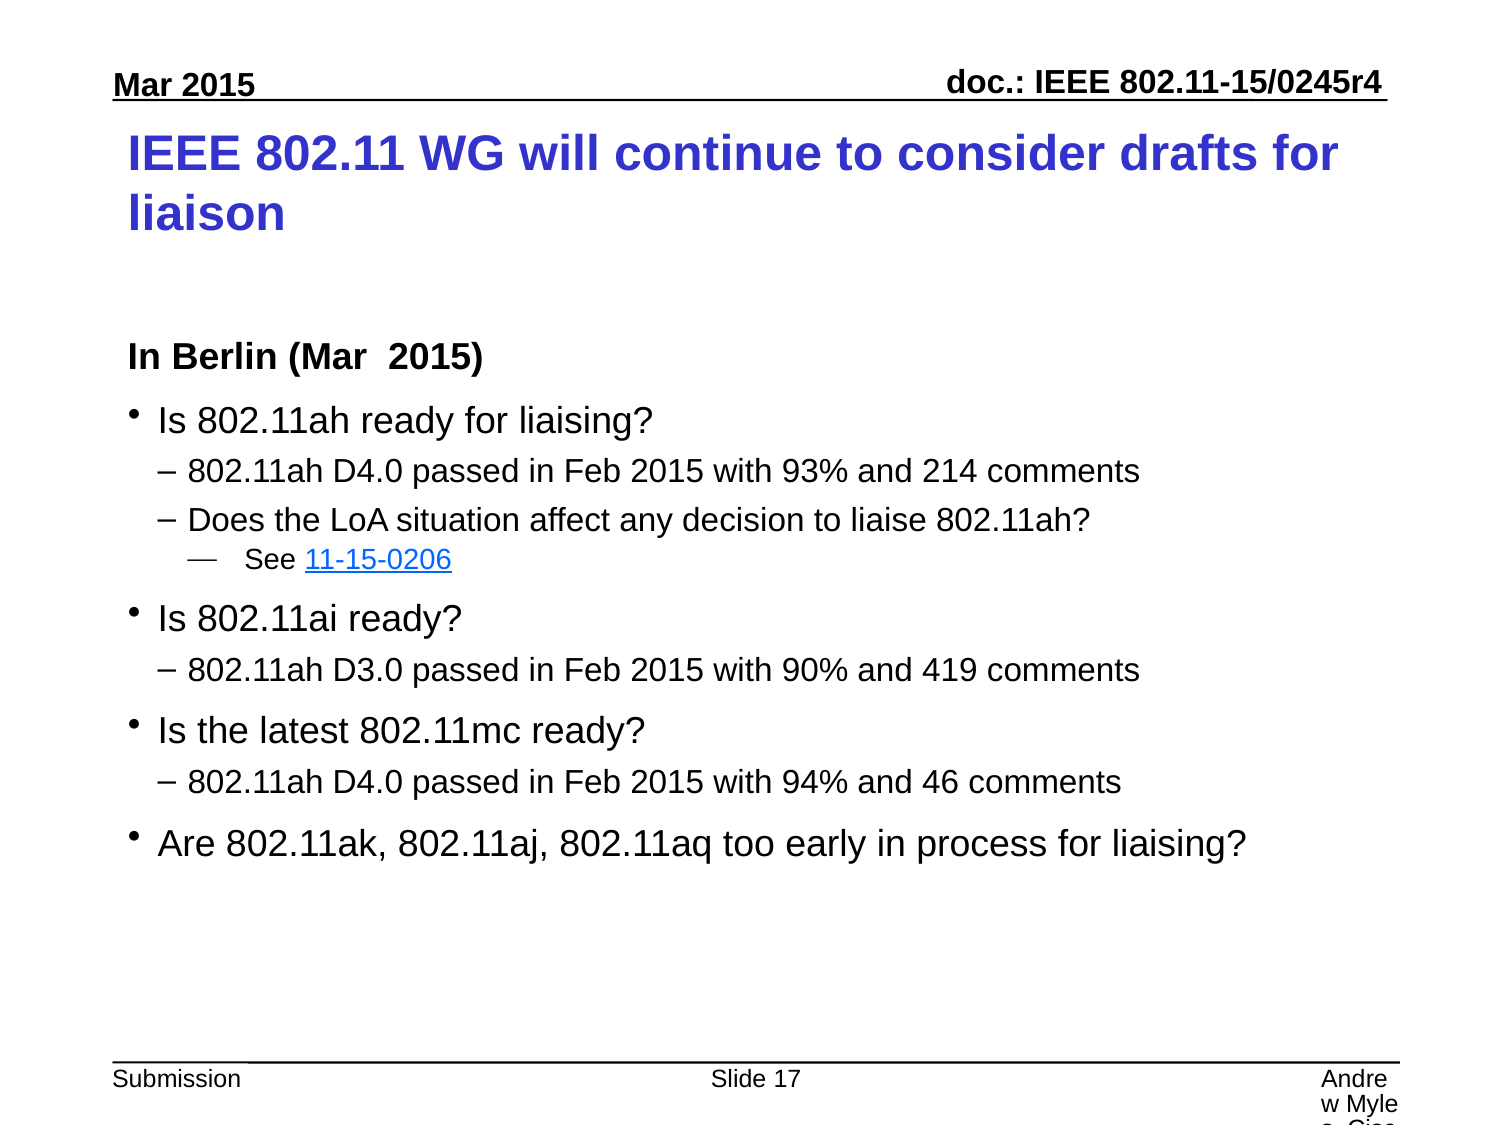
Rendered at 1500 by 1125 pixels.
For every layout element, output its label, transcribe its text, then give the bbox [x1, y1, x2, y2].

list In Berlin (Mar 2015) Is 802.11ah ready for liaising? 802.11ah D4.0 passed in Feb 2015 with 93% and 214 comments Does the LoA situation affect any decision to liaise 802.11ah? See 11-15-0206 Is 802.11ai ready? 802.11ah D3.0 passed in Feb 2015 with 90% and 419 comments Is the latest 802.11mc ready? 802.11ah D4.0 passed in Feb 2015 with 94% and 46 comments Are 802.11ak, 802.11aj, 802.11aq too early in process for liaising? [112, 324, 1388, 1000]
slide_number Slide 17 [709, 1061, 803, 1093]
footer Andrew Myles, Cisco [1320, 1061, 1402, 1093]
title IEEE 802.11 WG will continue to consider drafts for liaison [112, 112, 1388, 288]
